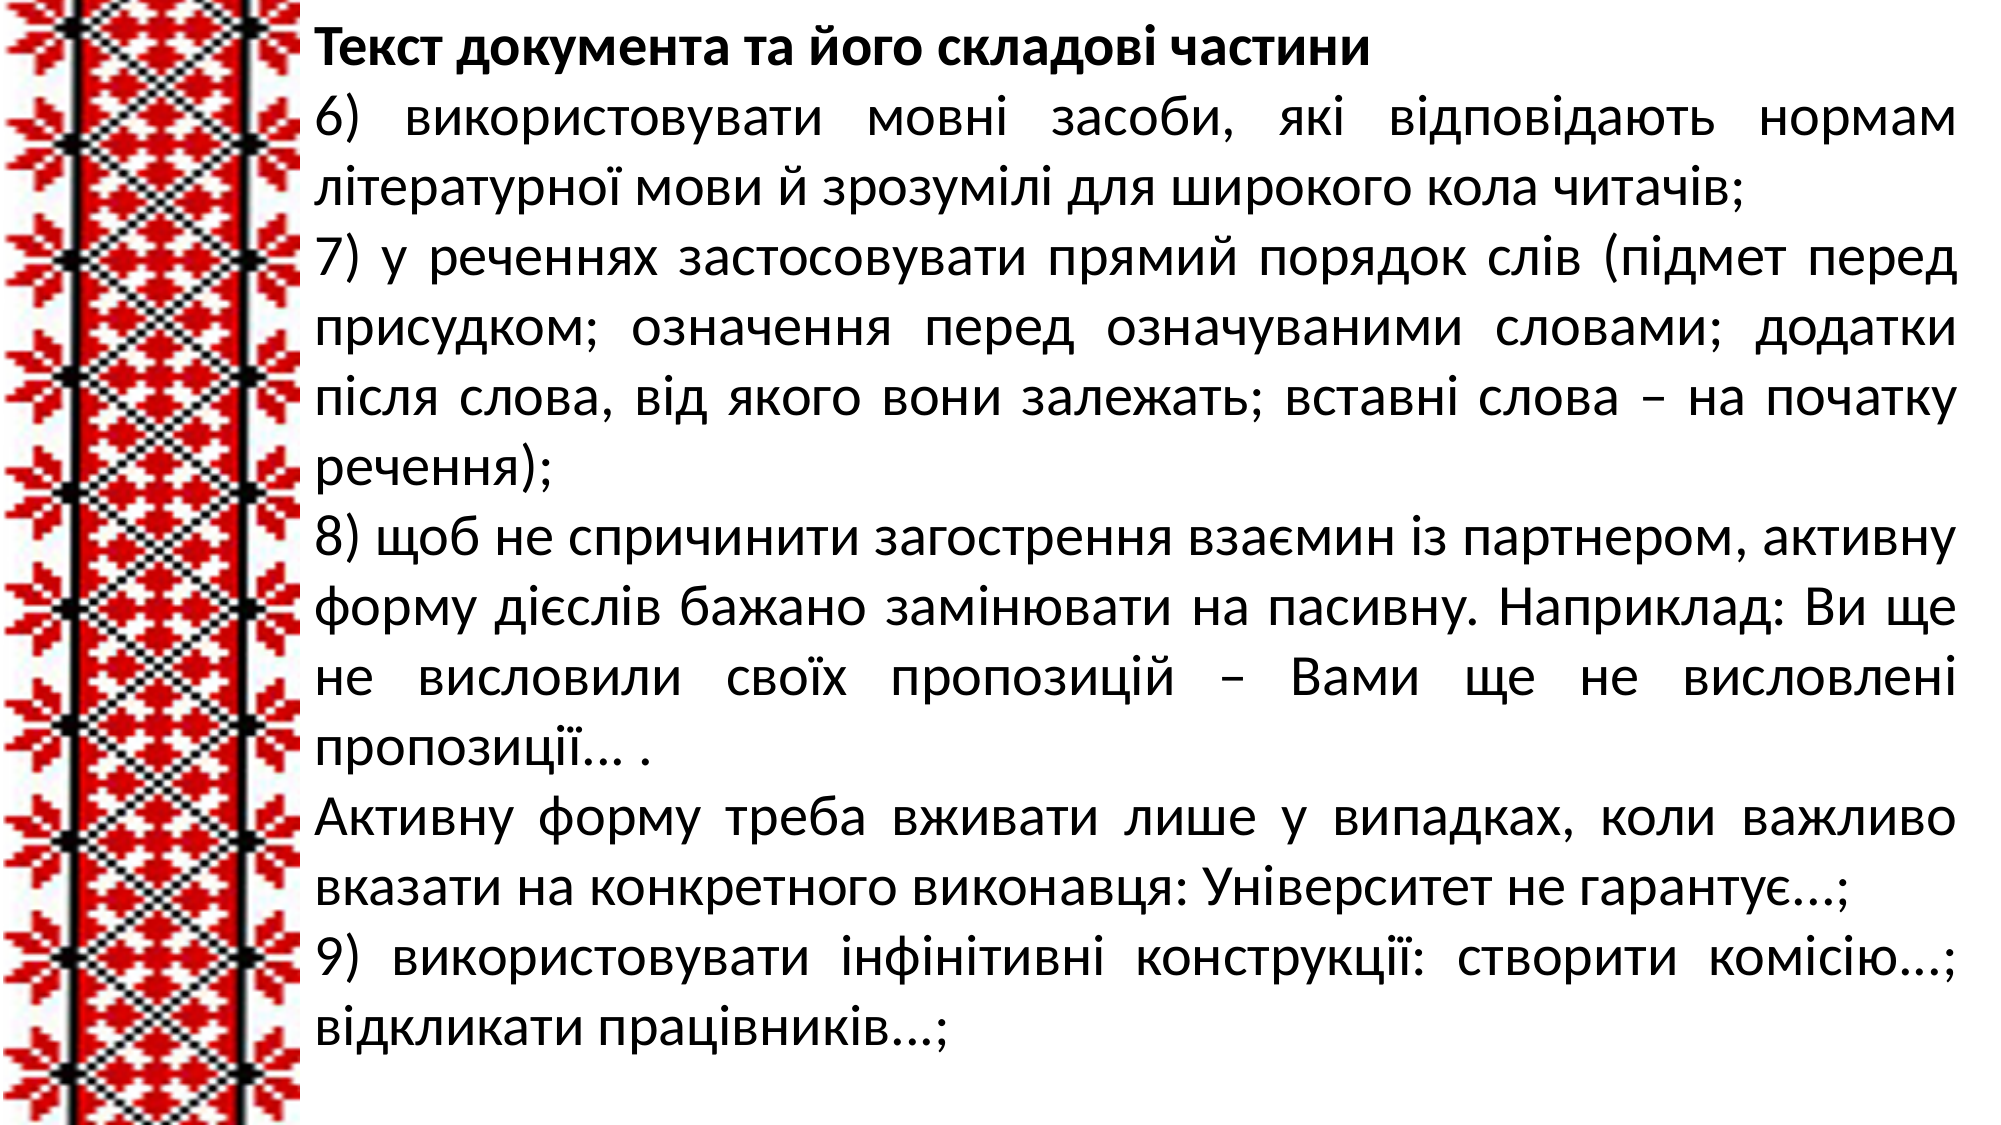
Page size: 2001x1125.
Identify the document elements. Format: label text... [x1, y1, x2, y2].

picture [3, 0, 300, 1125]
text_box Текст документа та його складові частини 6) використовувати мовні засоби, які відповідають нормам літературної мови й зрозумілі для широкого кола читачів; 7) у реченнях застосовувати прямий порядок слів (підмет перед присудком; означення перед означуваними словами; додатки після слова, від якого вони залежать; вставні слова – на початку речення); 8) щоб не спричинити загострення взаємин із партнером, активну форму дієслів бажано замінювати на пасивну. Наприклад: Ви ще не висловили своїх пропозицій – Вами ще не висловлені пропозиції... . Активну форму треба вживати лише у випадках, коли важливо вказати на конкретного виконавця: Університет не гарантує...; 9) використовувати інфінітивні конструкції: створити комісію...; відкликати працівників...; [300, 0, 1974, 1065]
